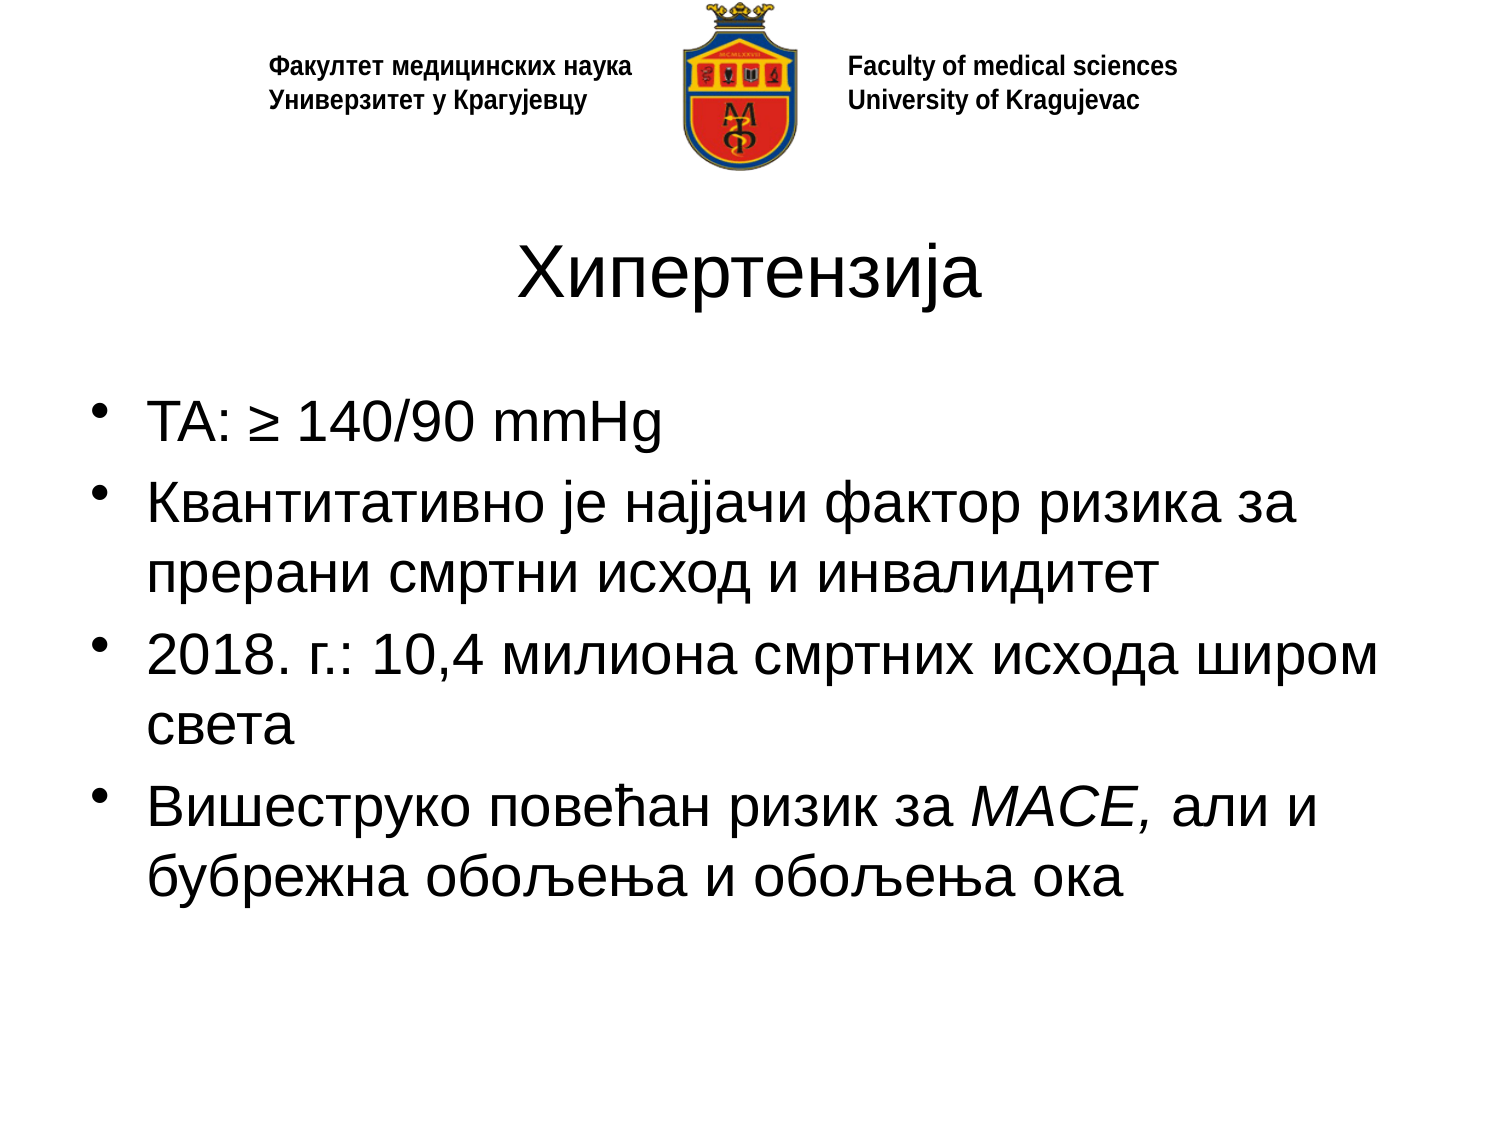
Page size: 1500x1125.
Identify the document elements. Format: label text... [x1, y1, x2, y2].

title Хипертензија [74, 173, 1426, 362]
list TA: ≥ 140/90 mmHg Квантитативно је најјачи фактор ризика за прерани смртни исход и инвалидитет 2018. г.: 10,4 милиона смртних исхода широм света Вишеструко повећан ризик за MACE, али и бубрежна обољења и обољења ока [74, 374, 1426, 1118]
